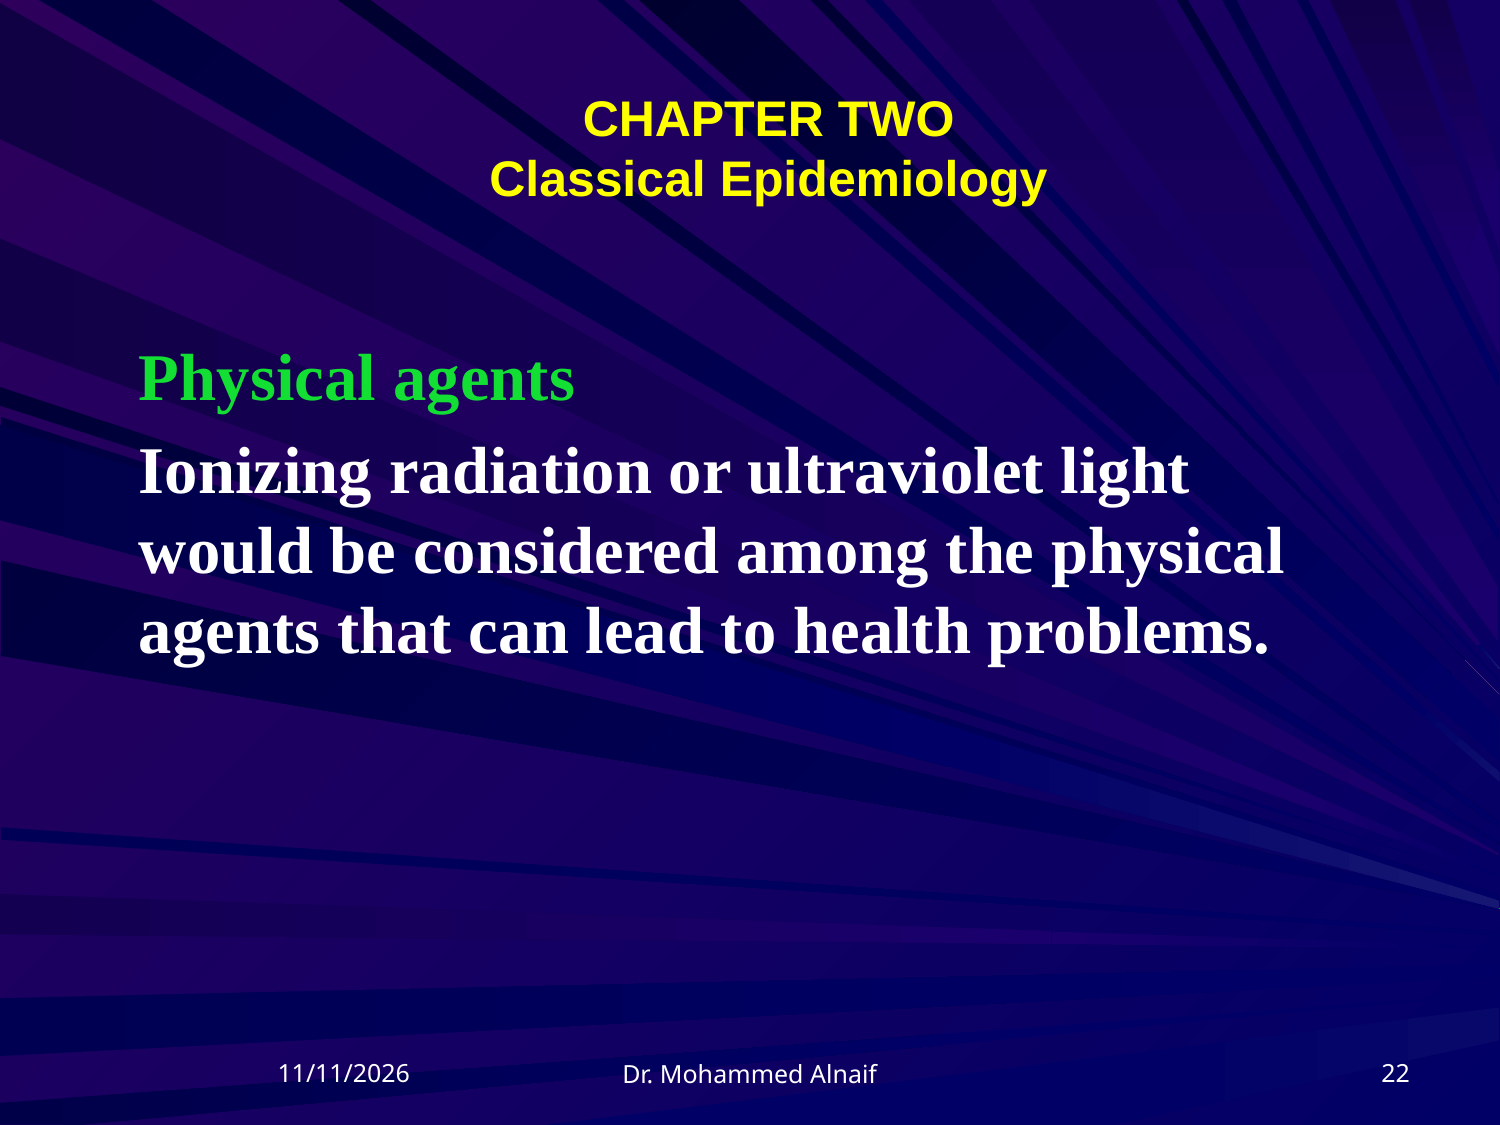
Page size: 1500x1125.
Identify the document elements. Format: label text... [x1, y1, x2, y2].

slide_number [74, 1023, 426, 1100]
slide_number 22 [1074, 1023, 1426, 1100]
subtitle Physical agents Ionizing radiation or ultraviolet light would be considered among the physical agents that can lead to health problems. [123, 326, 1389, 926]
footer Dr. Mohammed Alnaif [512, 1024, 988, 1101]
title CHAPTER TWO Classical Epidemiology [93, 23, 1444, 270]
